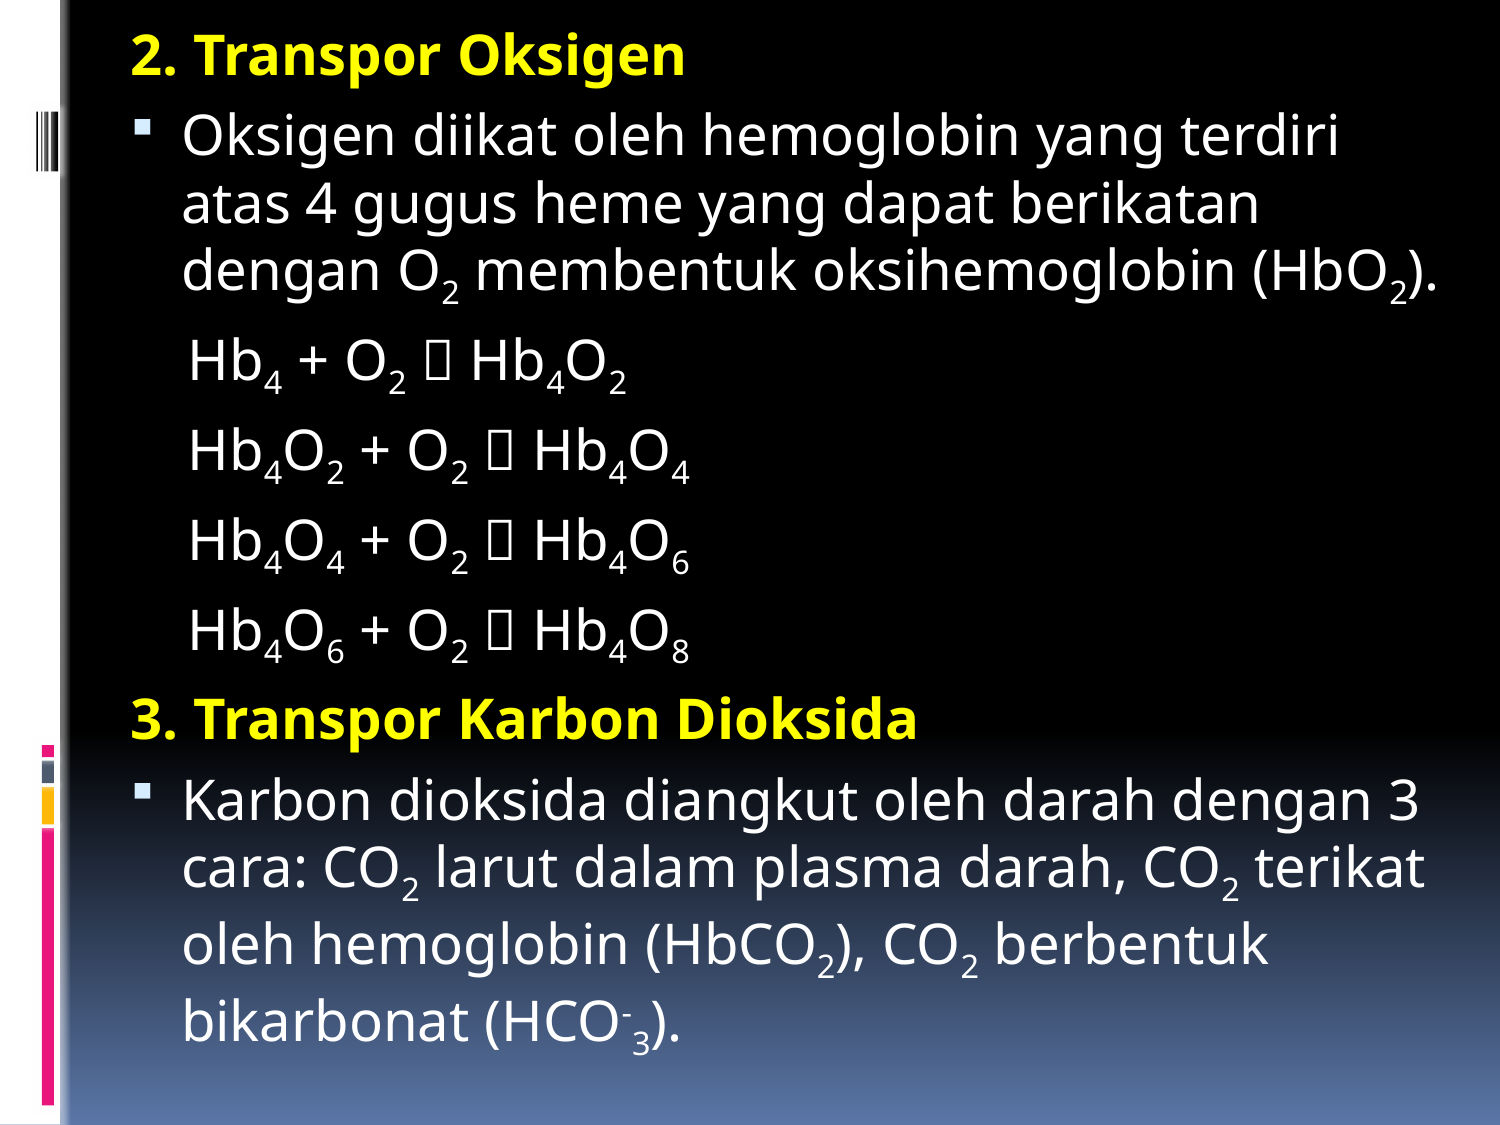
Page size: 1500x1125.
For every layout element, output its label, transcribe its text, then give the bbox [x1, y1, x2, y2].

list 2. Transpor Oksigen Oksigen diikat oleh hemoglobin yang terdiri atas 4 gugus heme yang dapat berikatan dengan O2 membentuk oksihemoglobin (HbO2). Hb4 + O2  Hb4O2 Hb4O2 + O2  Hb4O4 Hb4O4 + O2  Hb4O6 Hb4O6 + O2  Hb4O8 3. Transpor Karbon Dioksida Karbon dioksida diangkut oleh darah dengan 3 cara: CO2 larut dalam plasma darah, CO2 terikat oleh hemoglobin (HbCO2), CO2 berbentuk bikarbonat (HCO-3). [105, 11, 1461, 1114]
